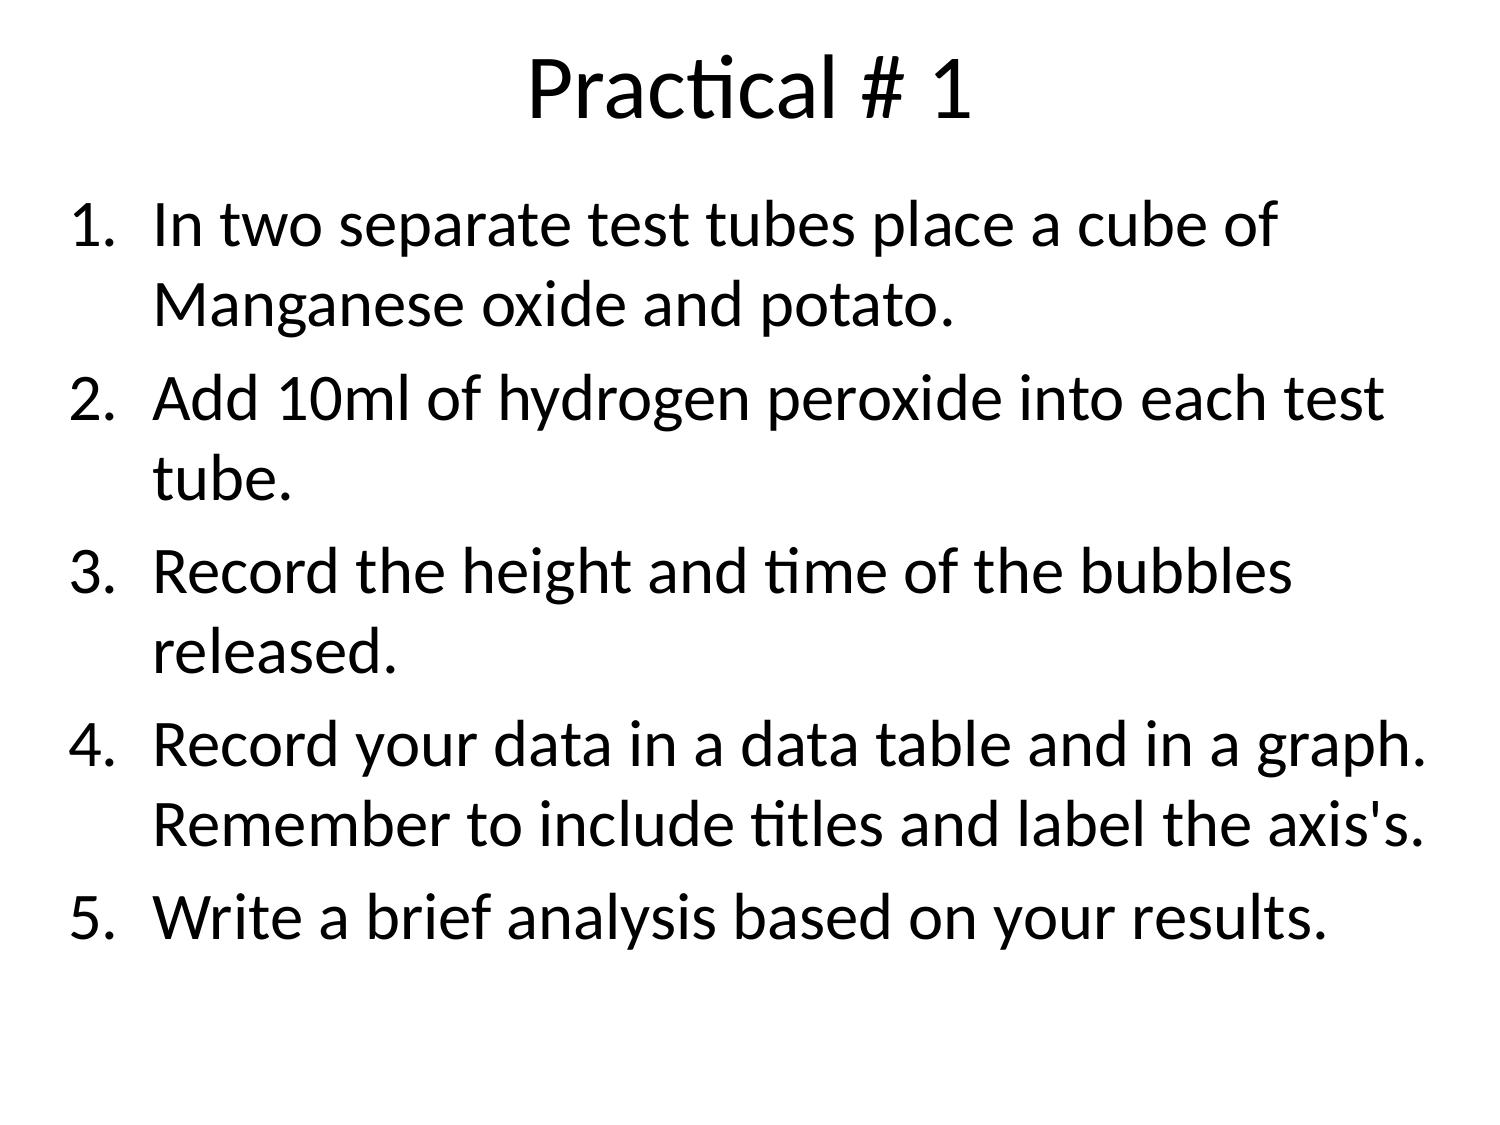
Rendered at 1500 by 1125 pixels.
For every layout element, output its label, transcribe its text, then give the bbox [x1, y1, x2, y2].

list In two separate test tubes place a cube of Manganese oxide and potato. Add 10ml of hydrogen peroxide into each test tube. Record the height and time of the bubbles released. Record your data in a data table and in a graph. Remember to include titles and label the axis's. Write a brief analysis based on your results. [53, 172, 1483, 1094]
title Practical # 1 [75, 30, 1425, 161]
